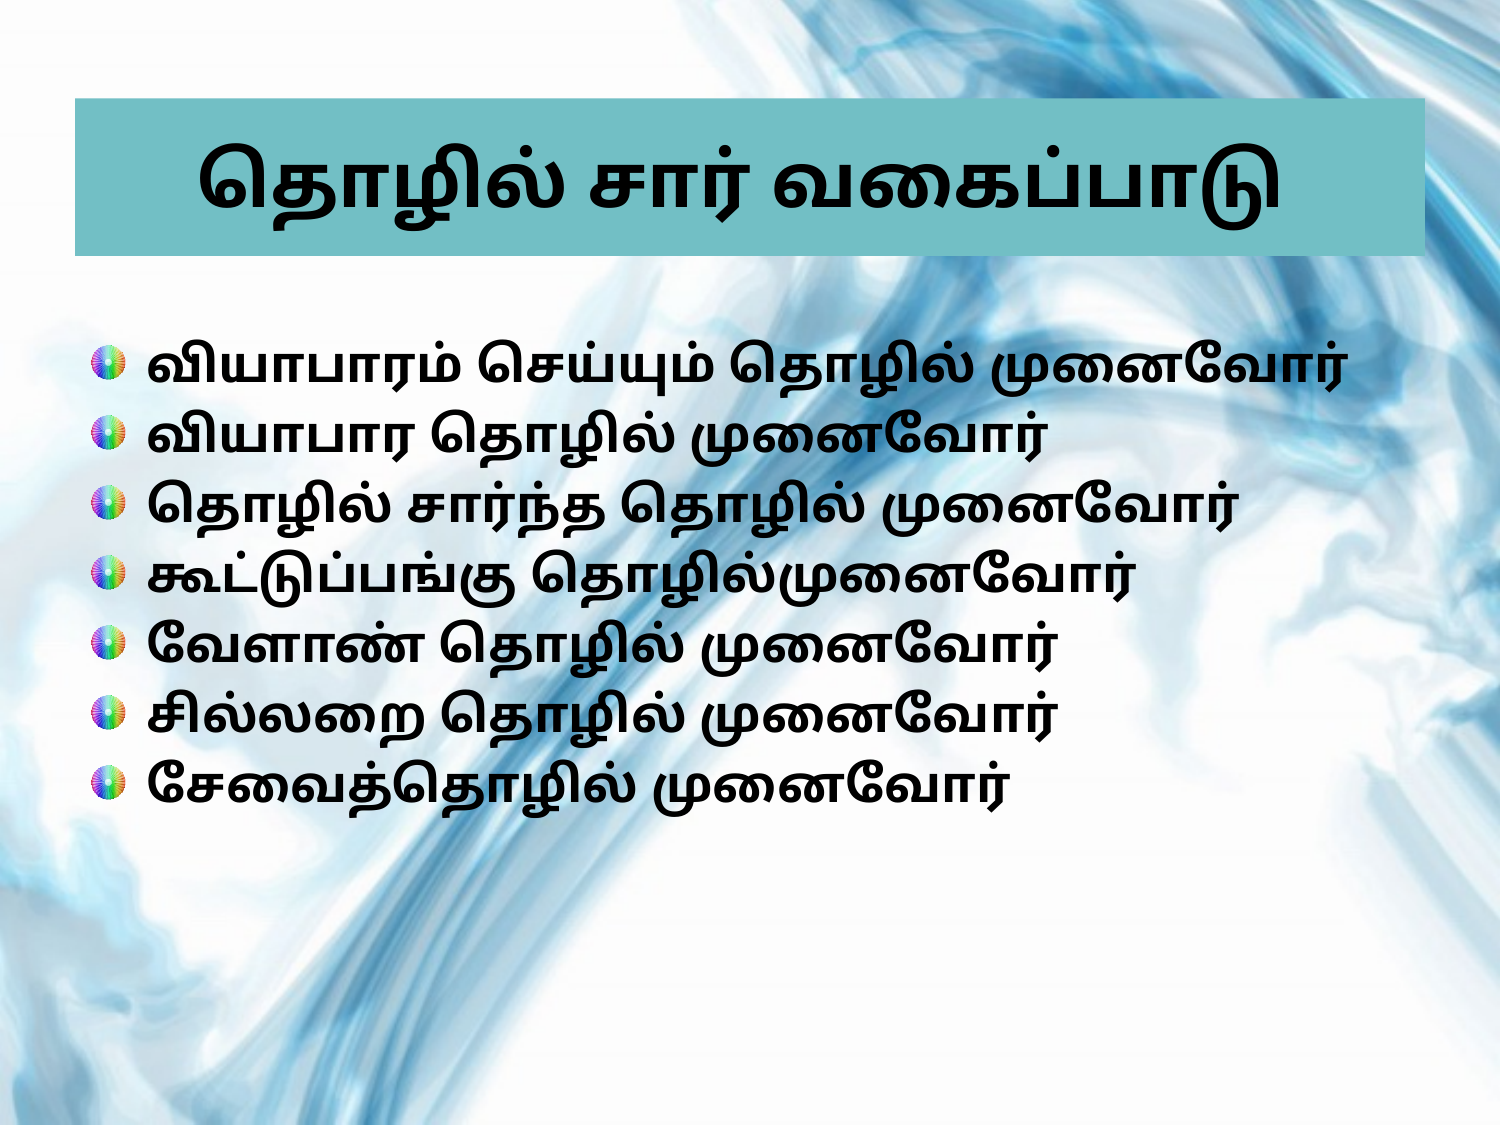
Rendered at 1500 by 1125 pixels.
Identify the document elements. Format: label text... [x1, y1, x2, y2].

picture [0, 0, 1500, 1125]
title தொழில் சார் வகைப்பாடு [74, 98, 1426, 257]
list வியாபாரம் செய்யும் தொழில் முனைவோர் வியாபார தொழில் முனைவோர் தொழில் சார்ந்த தொழில் முனைவோர் கூட்டுப்பங்கு தொழில்முனைவோர் வேளாண் தொழில் முனைவோர் சில்லறை தொழில் முனைவோர் சேவைத்தொழில் முனைவோர் [74, 324, 1426, 1006]
